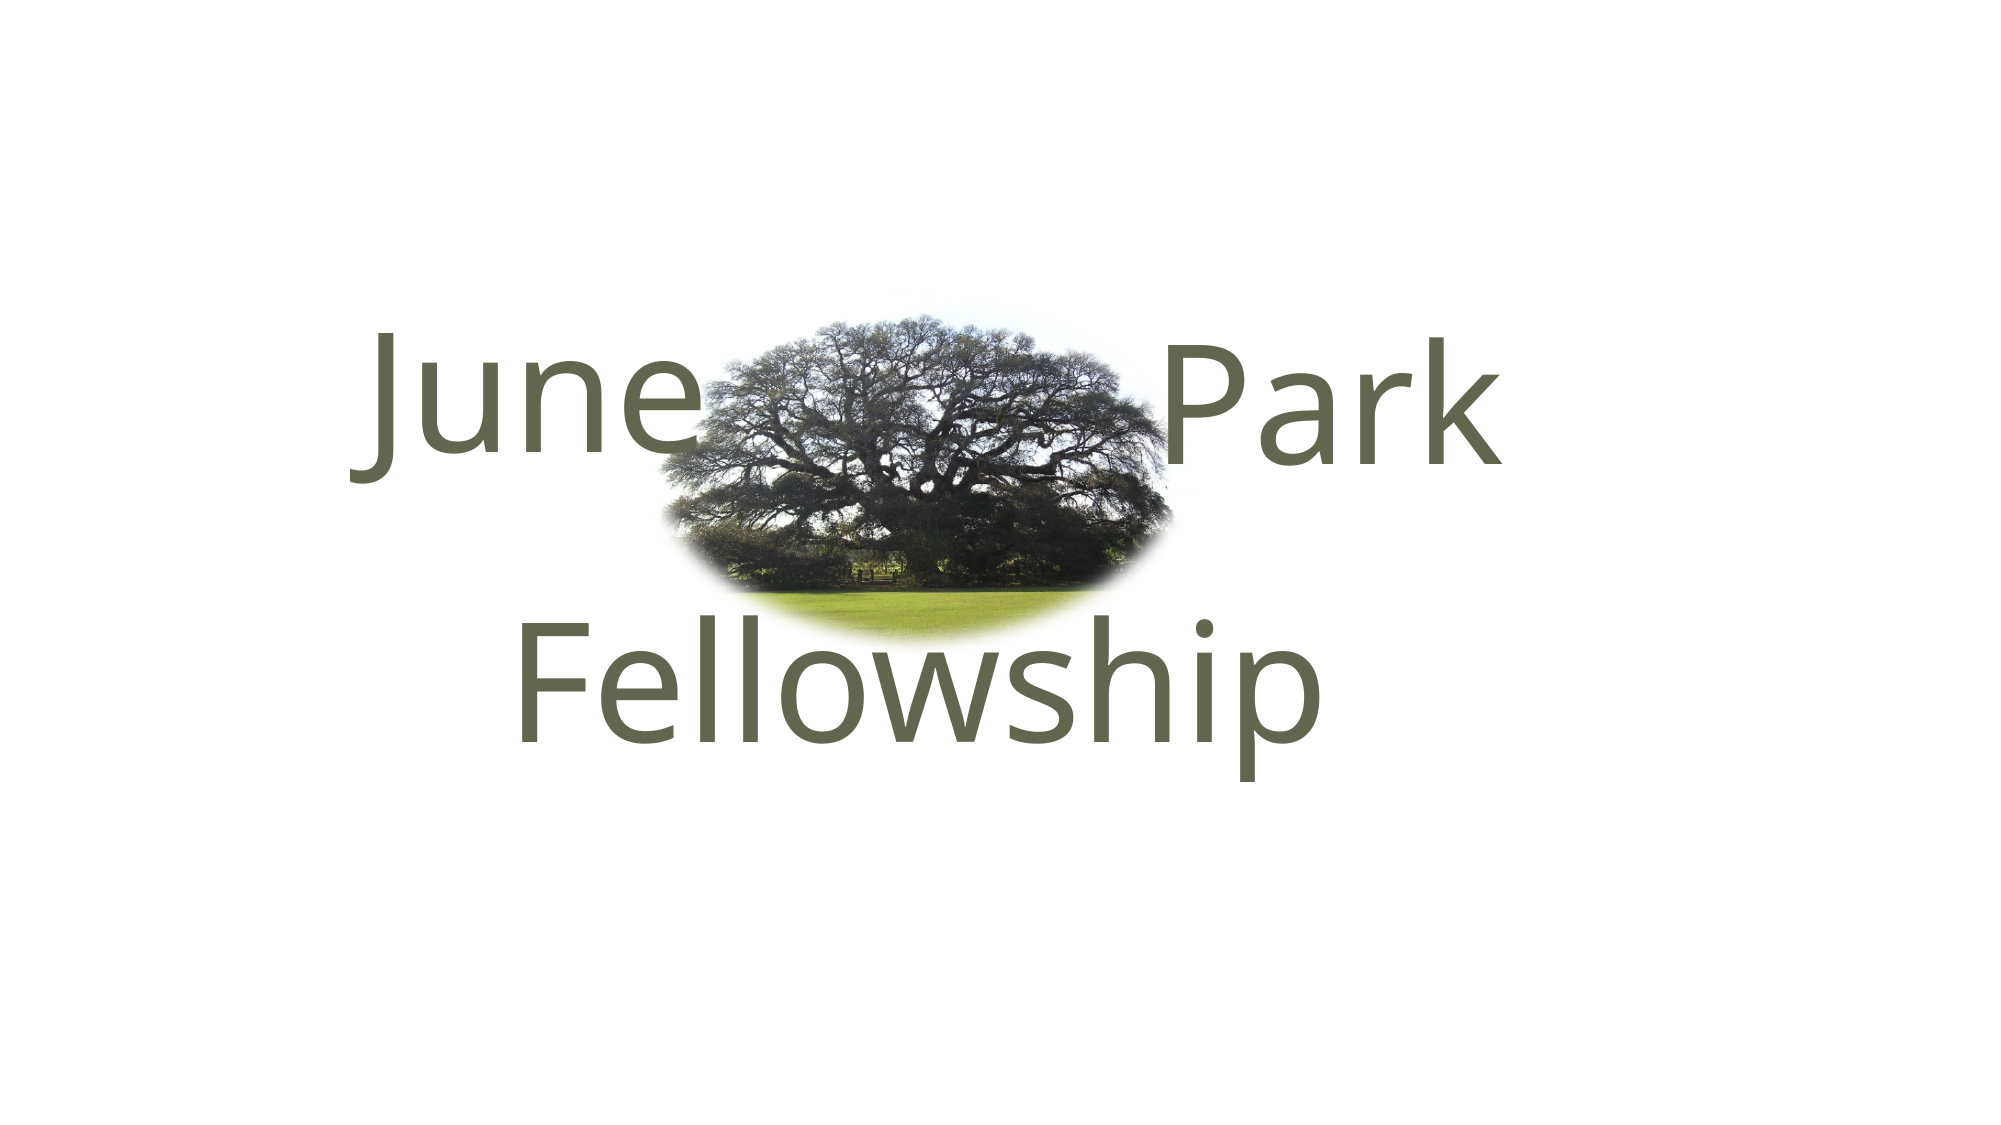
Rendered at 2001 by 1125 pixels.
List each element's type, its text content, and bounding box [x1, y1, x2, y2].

picture [636, 290, 1200, 656]
text_box Fellowship [491, 568, 1345, 784]
text_box Park [1200, 290, 1520, 506]
text_box June [349, 278, 725, 494]
